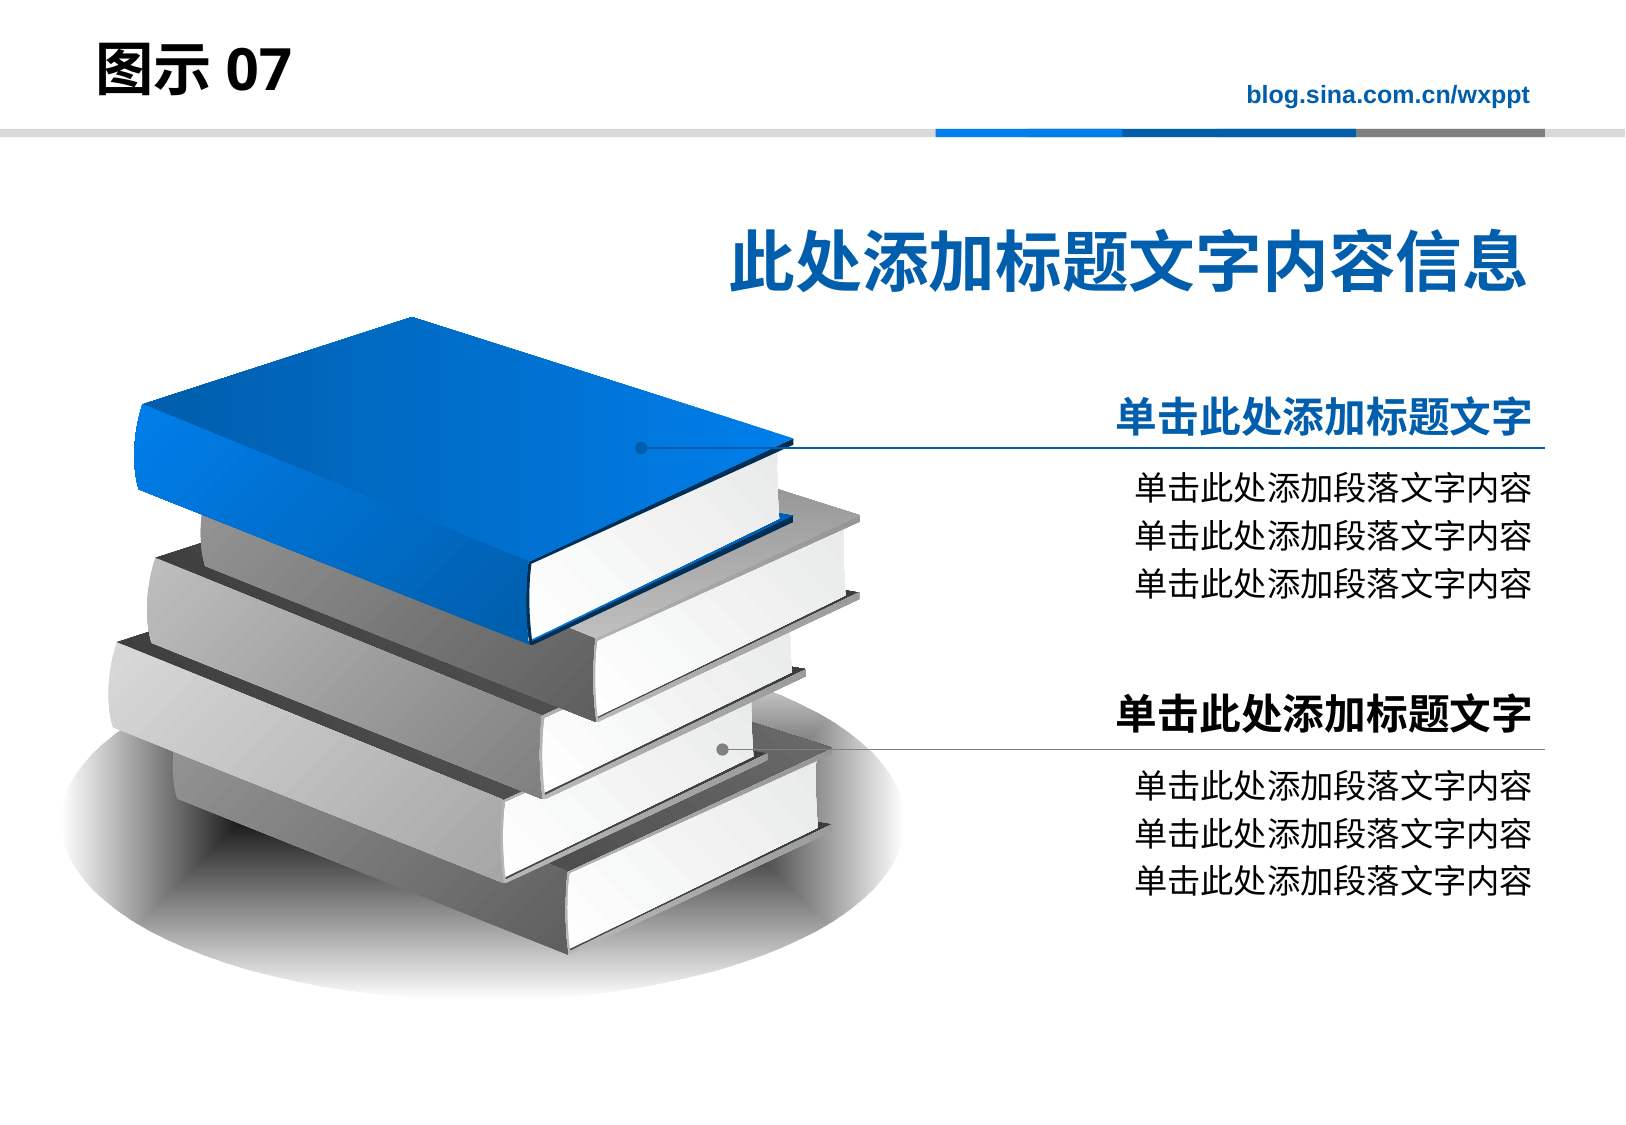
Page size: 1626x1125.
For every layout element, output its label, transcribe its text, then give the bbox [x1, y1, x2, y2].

text_box 单击此处添加段落文字内容 单击此处添加段落文字内容 单击此处添加段落文字内容 [1078, 749, 1548, 908]
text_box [60, 316, 905, 1000]
title 图示07 [80, 24, 1545, 111]
text_box 单击此处添加标题文字 [1101, 382, 1549, 448]
text_box 此处添加标题文字内容信息 [713, 212, 1545, 308]
text_box 单击此处添加标题文字 [1101, 680, 1549, 745]
text_box 单击此处添加段落文字内容 单击此处添加段落文字内容 单击此处添加段落文字内容 [1078, 451, 1548, 611]
